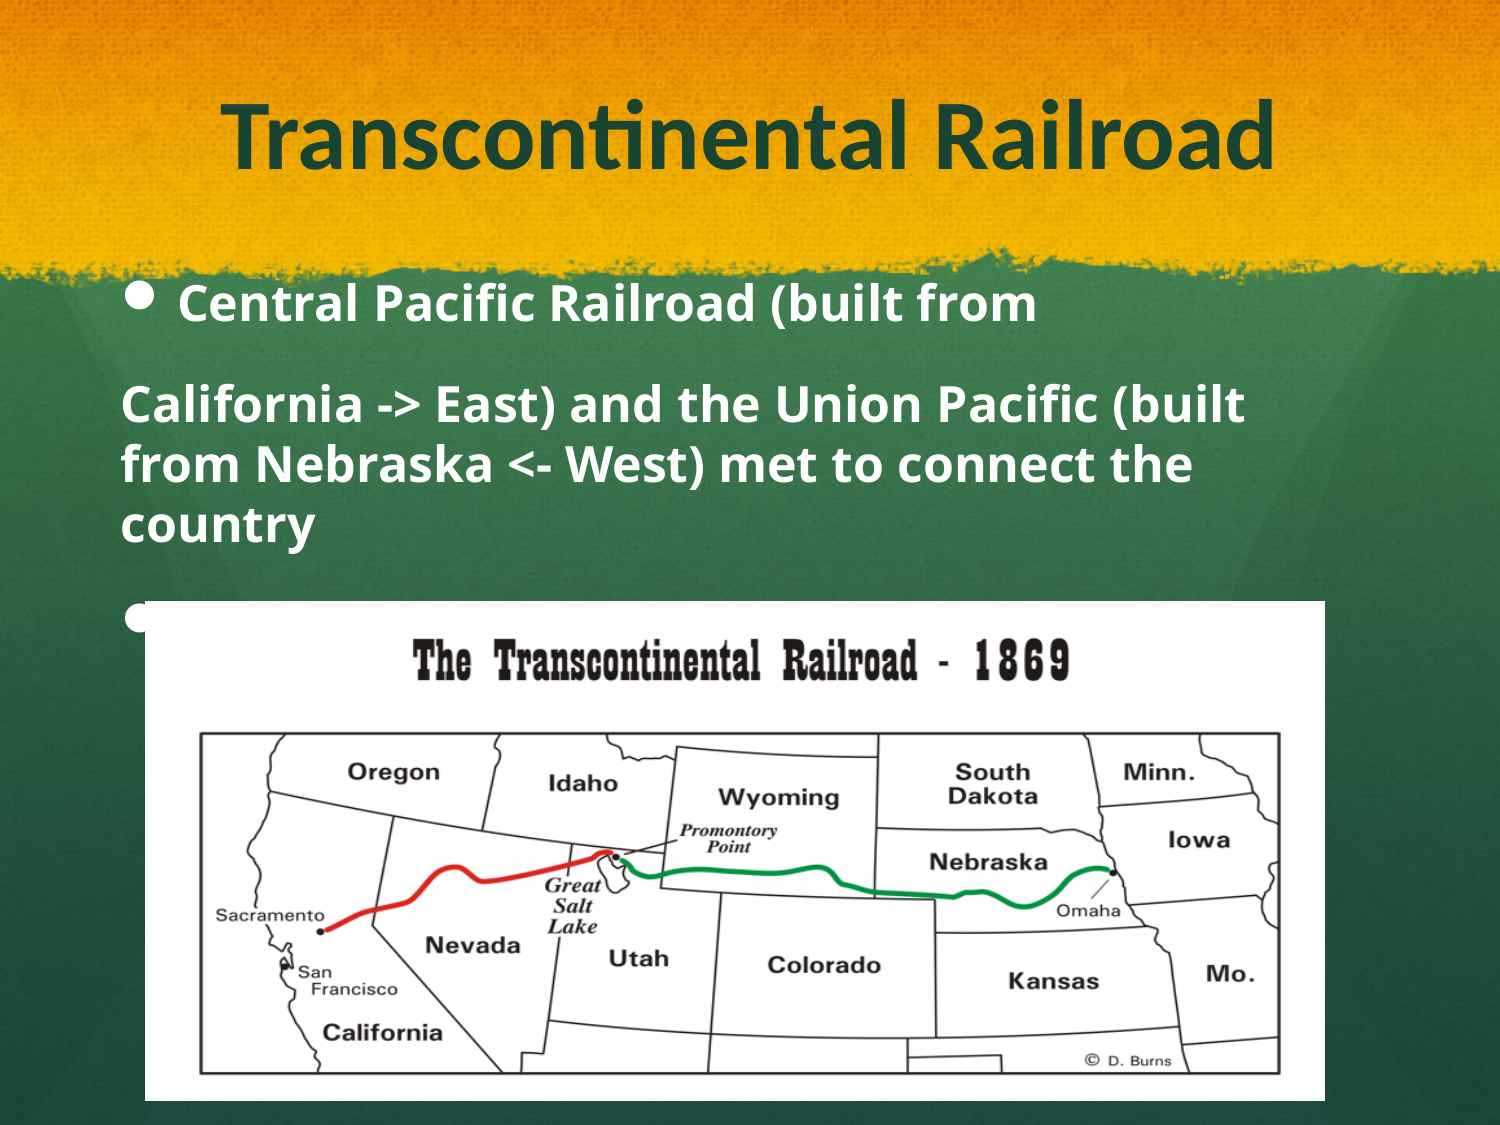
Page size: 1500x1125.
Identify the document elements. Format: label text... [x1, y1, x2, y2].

list Central Pacific Railroad (built from California -> East) and the Union Pacific (built from Nebraska <- West) met to connect the country Many immigrants were needed for work [105, 263, 1375, 1101]
picture [0, 0, 1500, 1125]
title Transcontinental Railroad [125, 13, 1375, 246]
